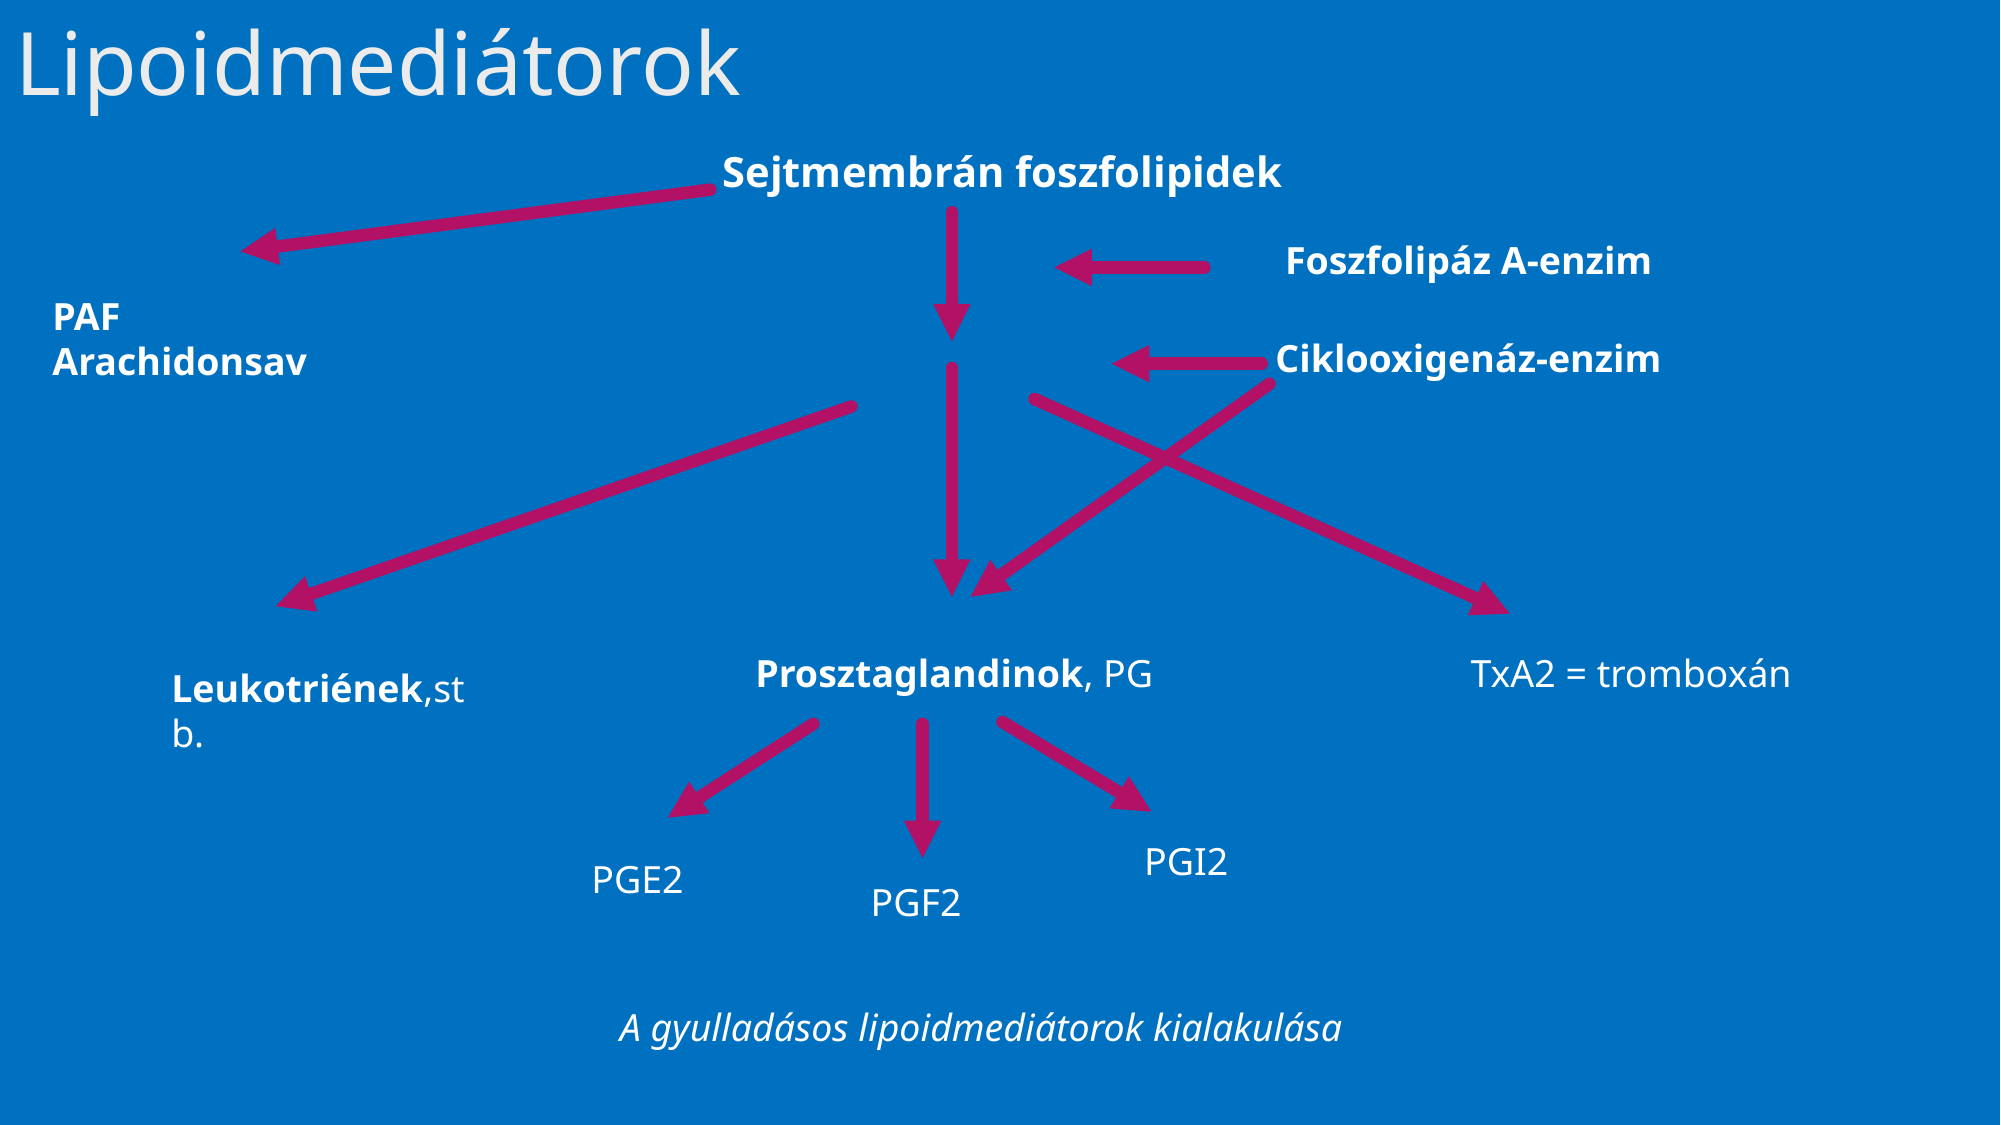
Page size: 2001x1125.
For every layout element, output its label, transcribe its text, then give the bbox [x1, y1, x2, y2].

title Lipoidmediátorok [0, 0, 1543, 230]
list Sejtmembrán foszfolipidek [37, 138, 1968, 859]
text_box A gyulladásos lipoidmediátorok kialakulása [604, 996, 1465, 1056]
text_box PGI2 [1129, 830, 1368, 891]
text_box Prosztaglandinok, PG [740, 642, 1255, 702]
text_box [970, 383, 1270, 598]
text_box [275, 406, 852, 607]
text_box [1034, 398, 1511, 614]
text_box PGE2 [576, 848, 820, 908]
text_box Foszfolipáz A-enzim [1270, 229, 1760, 290]
text_box PGF2 [855, 871, 1077, 931]
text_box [667, 723, 814, 819]
text_box PAF Arachidonsav [37, 285, 545, 391]
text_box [1002, 721, 1152, 812]
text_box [240, 189, 711, 252]
text_box Ciklooxigenáz-enzim [1260, 327, 1760, 388]
text_box TxA2 = tromboxán [1455, 642, 1823, 702]
text_box Leukotriének,stb. [156, 657, 499, 762]
